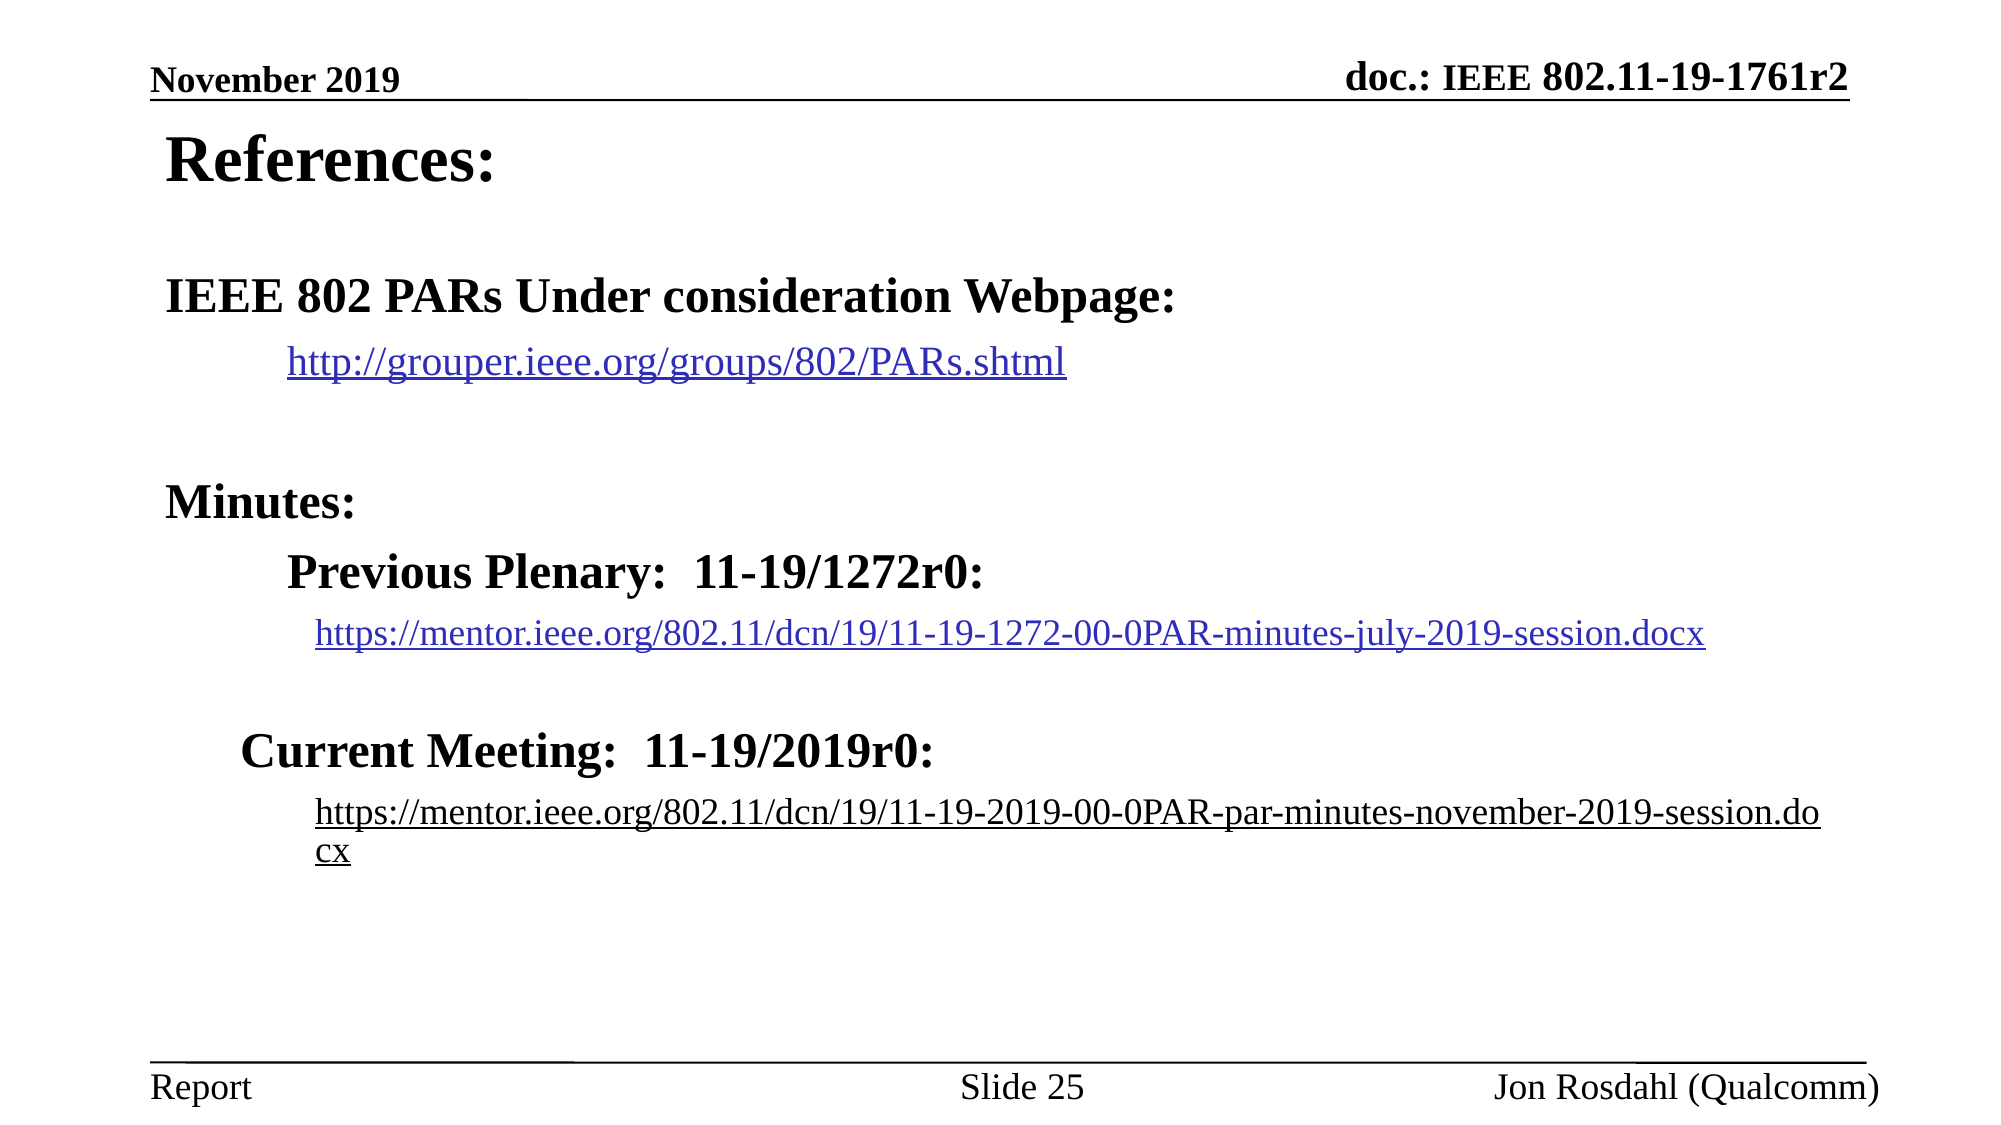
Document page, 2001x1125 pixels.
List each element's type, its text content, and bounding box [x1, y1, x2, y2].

footer Jon Rosdahl (Qualcomm) [1436, 1061, 1881, 1108]
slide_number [149, 49, 431, 100]
title References: [149, 112, 1850, 197]
list IEEE 802 PARs Under consideration Webpage: http://grouper.ieee.org/groups/802/PARs.shtml Minutes: Previous Plenary: 11-19/1272r0: https://mentor.ieee.org/802.11/dcn/19/11-19-1272-00-0PAR-minutes-july-2019-session.docx Current Meeting: 11-19/2019r0: https://mentor.ieee.org/802.11/dcn/19/11-19-2019-00-0PAR-par-minutes-november-2019-session.docx [149, 255, 1850, 1000]
slide_number Slide 25 [950, 1061, 1095, 1125]
